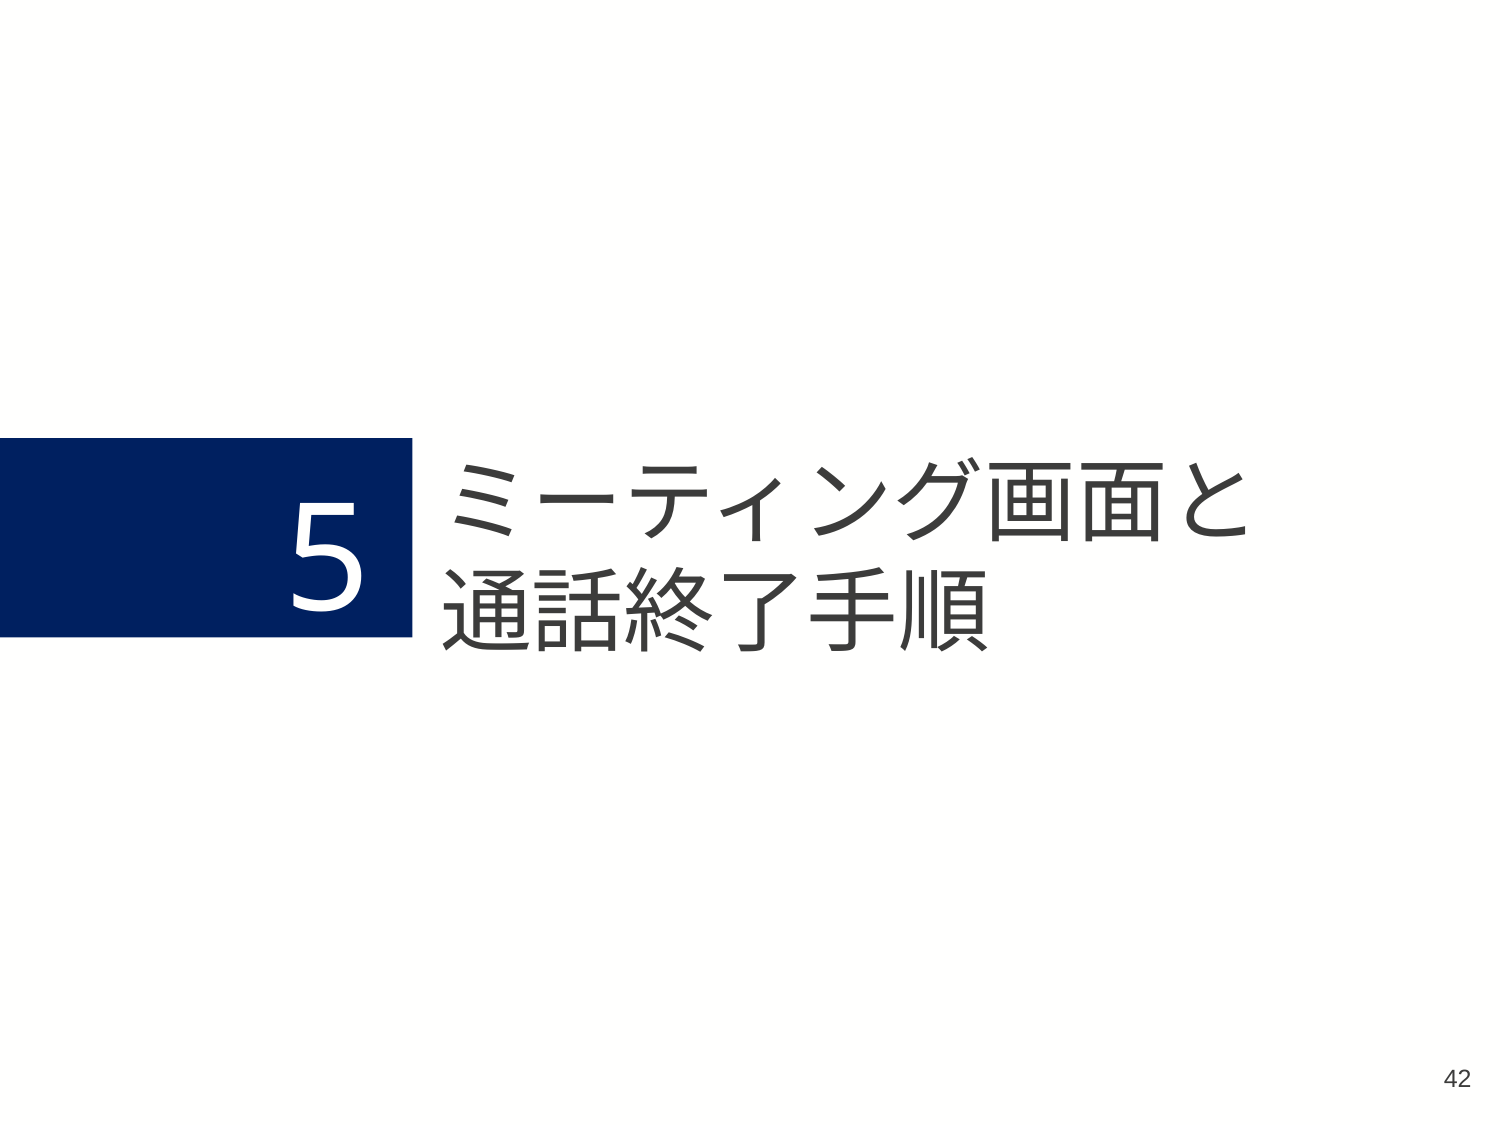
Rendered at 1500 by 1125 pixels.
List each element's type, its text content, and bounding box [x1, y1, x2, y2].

list ミーティング画面と通話終了手順 [425, 435, 1334, 659]
list 5 [269, 452, 365, 652]
slide_number 42 [1428, 1055, 1500, 1113]
